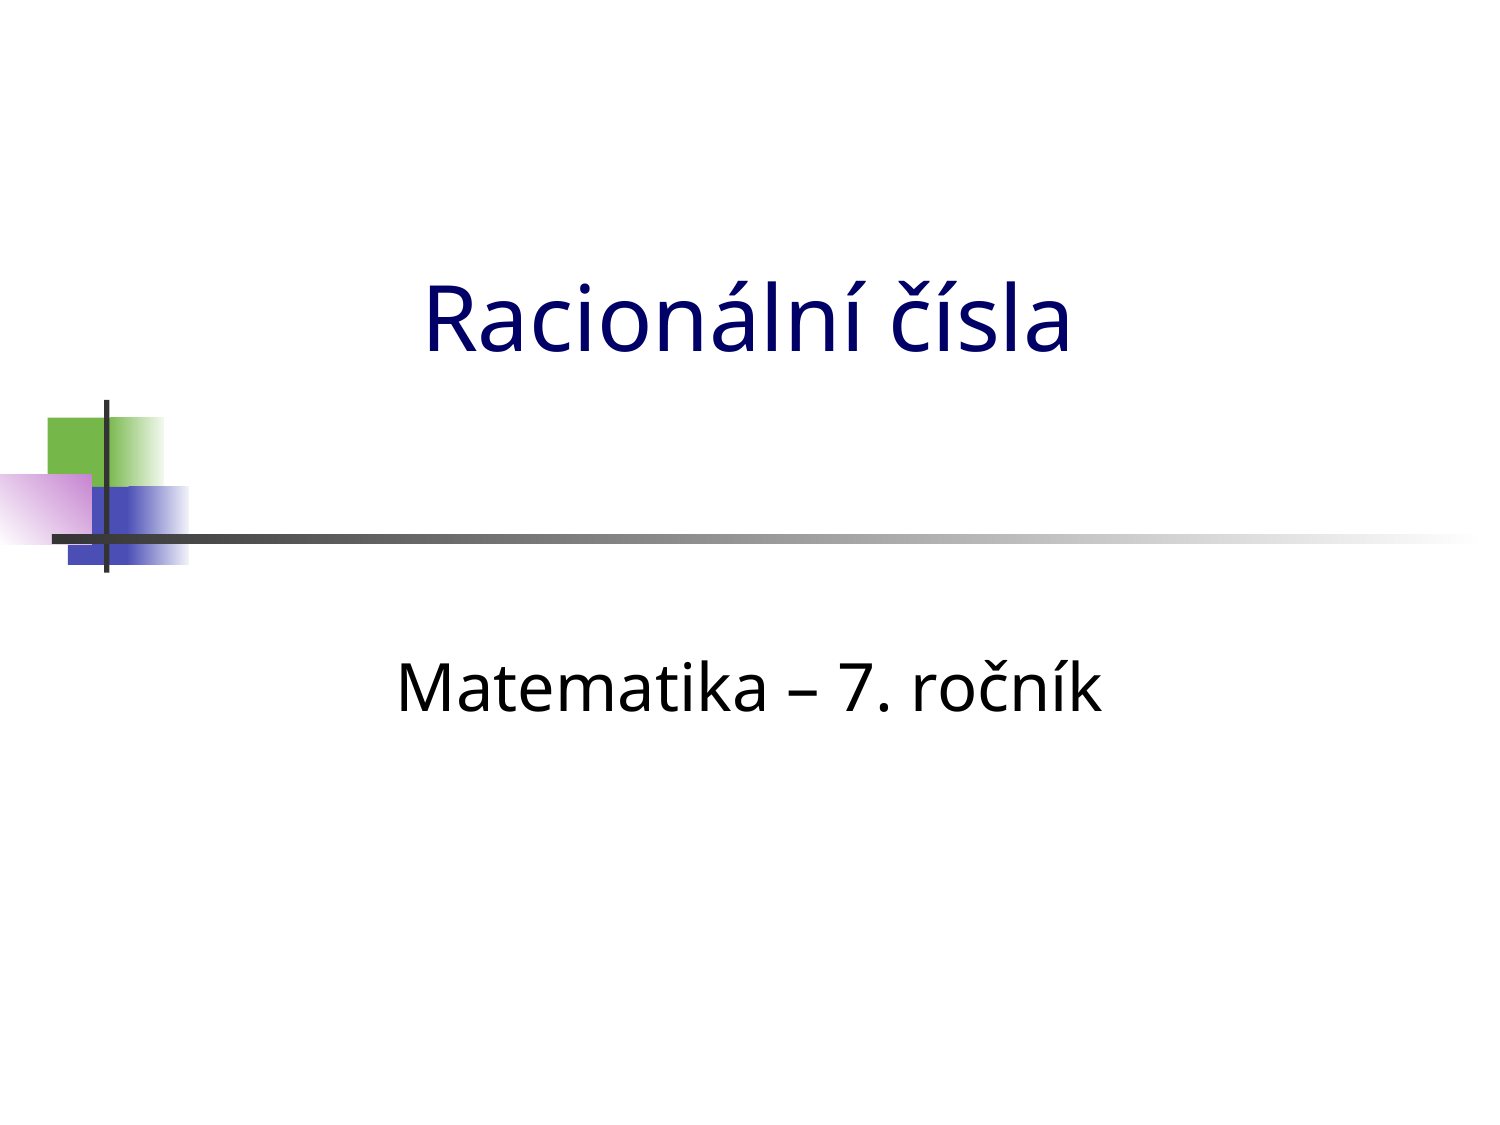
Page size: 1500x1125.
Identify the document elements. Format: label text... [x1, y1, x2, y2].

subtitle Matematika – 7. ročník [224, 637, 1276, 926]
title Racionální čísla [0, 136, 1499, 378]
